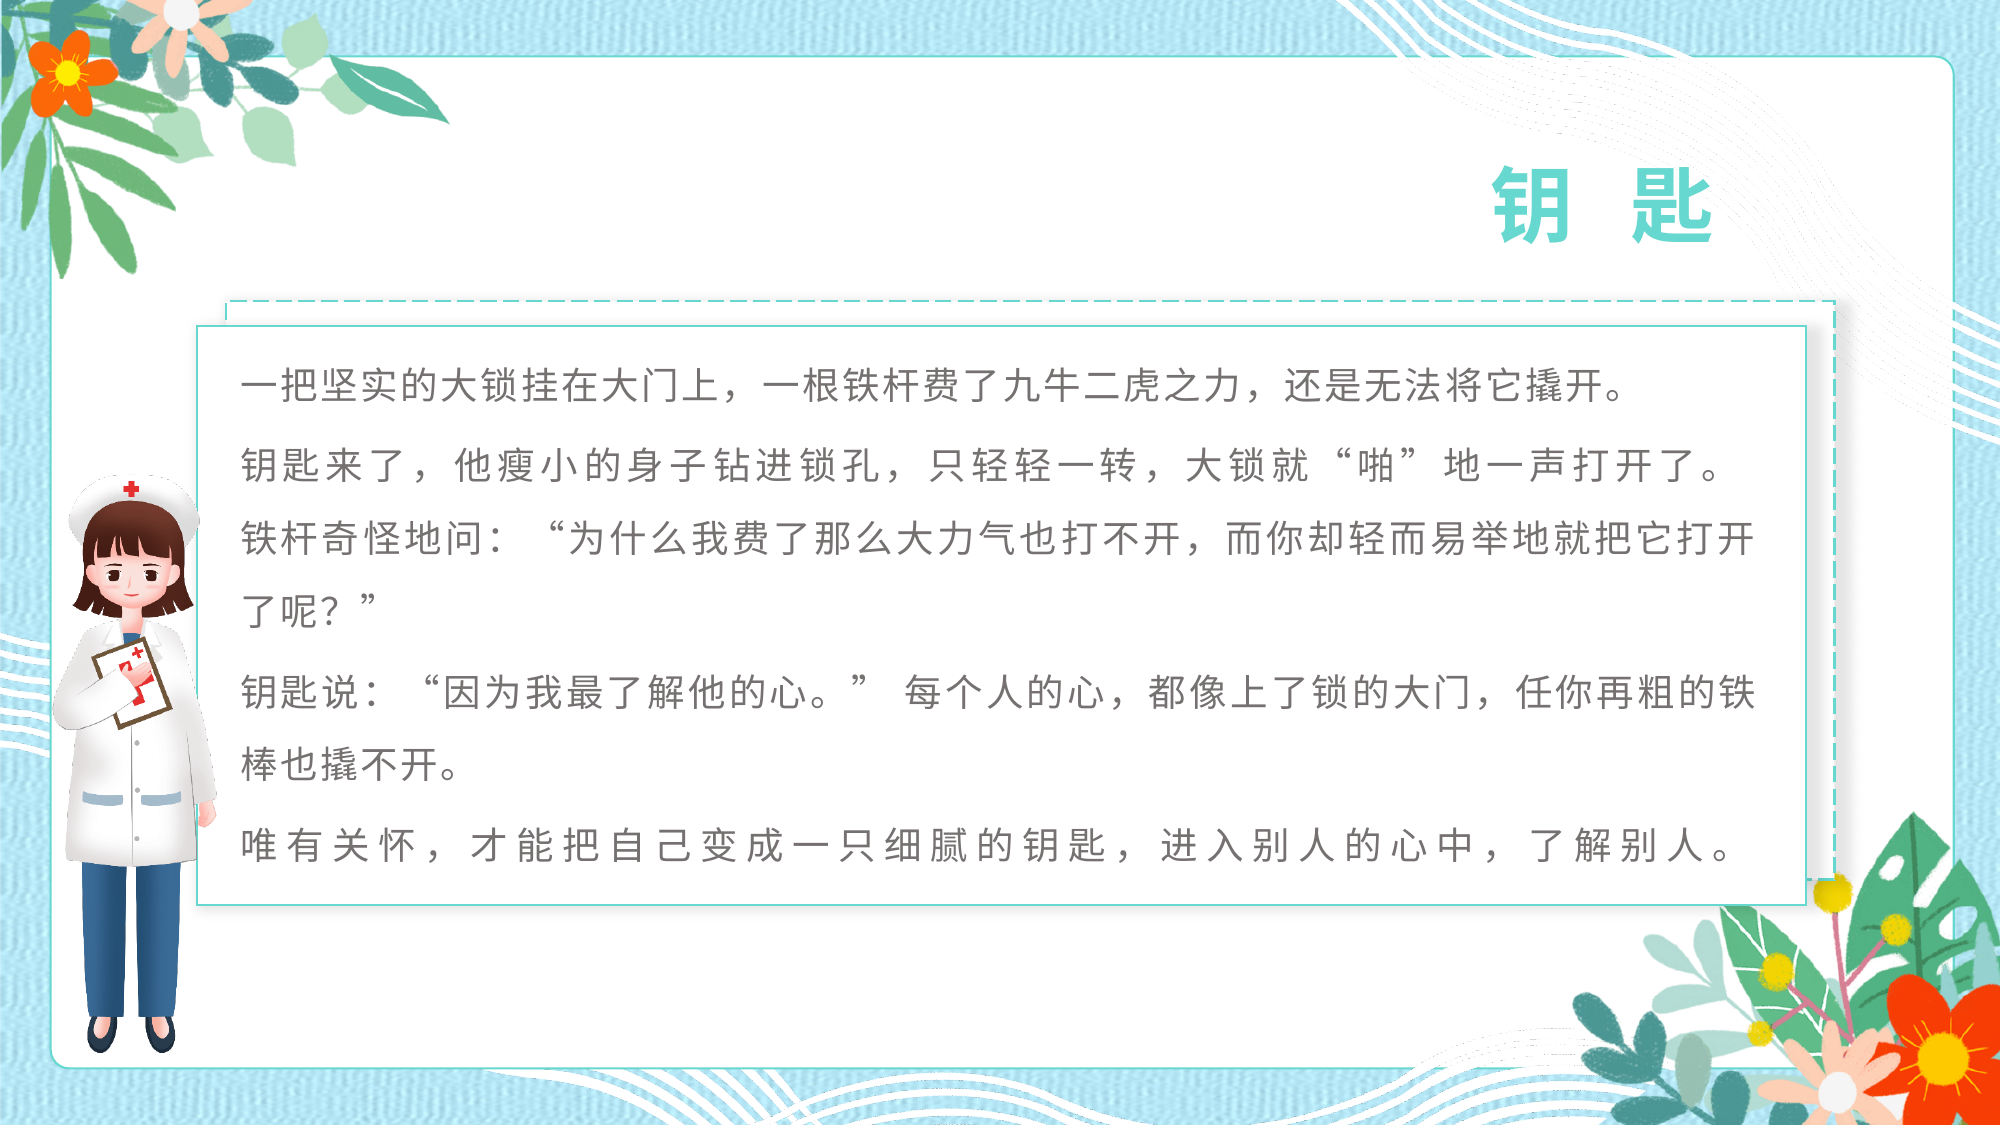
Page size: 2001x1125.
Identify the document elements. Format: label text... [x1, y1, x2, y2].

picture [0, 0, 2000, 1125]
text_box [196, 301, 1835, 949]
text_box 钥 匙 [1414, 156, 1744, 262]
